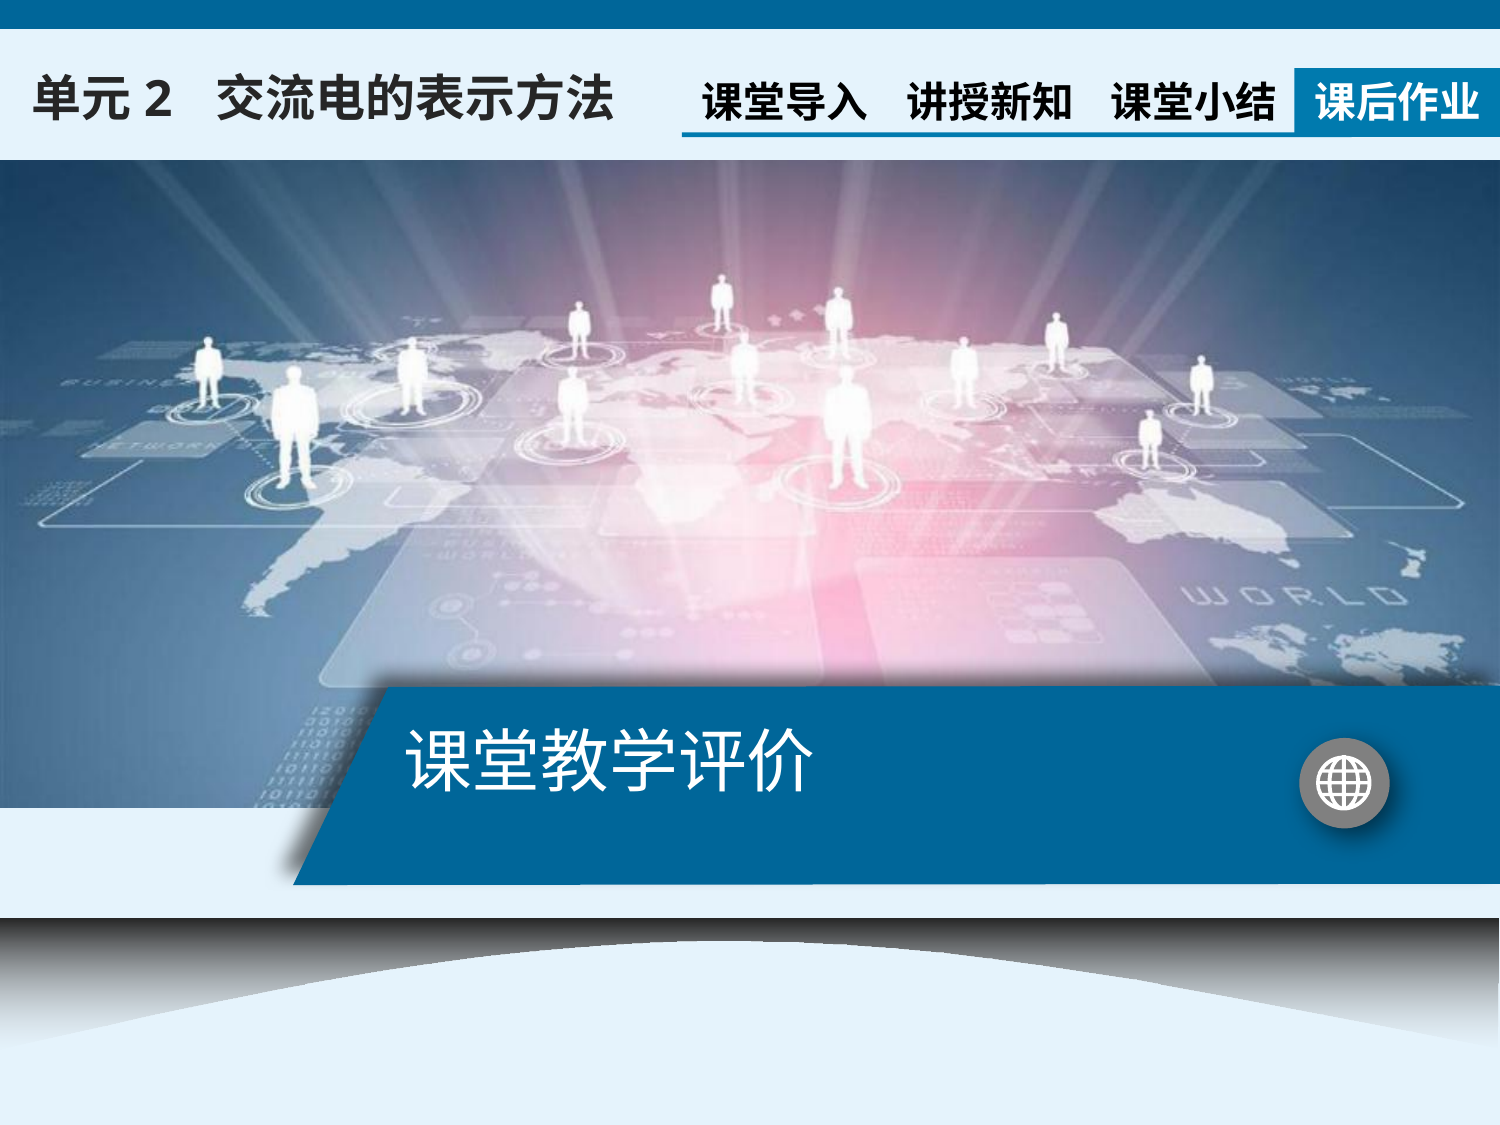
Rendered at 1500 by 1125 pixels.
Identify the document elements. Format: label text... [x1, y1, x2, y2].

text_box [16, 59, 1500, 135]
picture [0, 160, 1500, 808]
title 课堂教学评价 [388, 654, 1499, 809]
